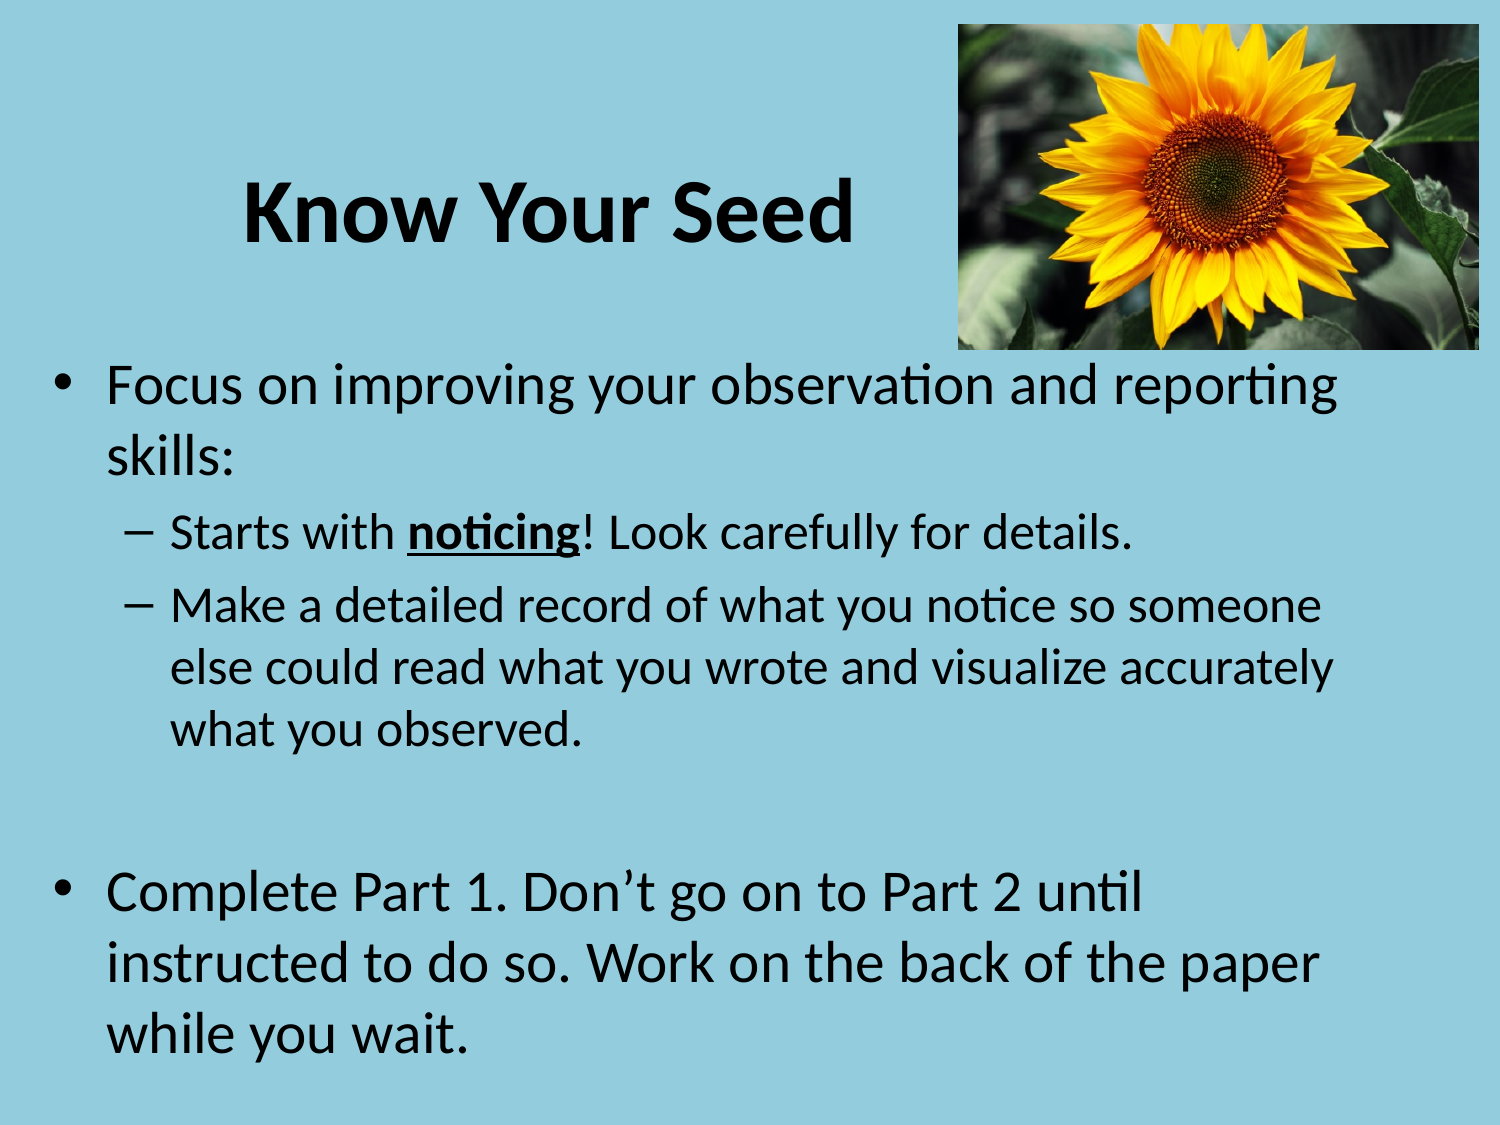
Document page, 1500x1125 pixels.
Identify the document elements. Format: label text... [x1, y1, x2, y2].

title Know Your Seed [0, 112, 952, 300]
picture [957, 24, 1479, 351]
list Focus on improving your observation and reporting skills: Starts with noticing! Look carefully for details. Make a detailed record of what you notice so someone else could read what you wrote and visualize accurately what you observed. Complete Part 1. Don’t go on to Part 2 until instructed to do so. Work on the back of the paper while you wait. [37, 337, 1388, 1080]
